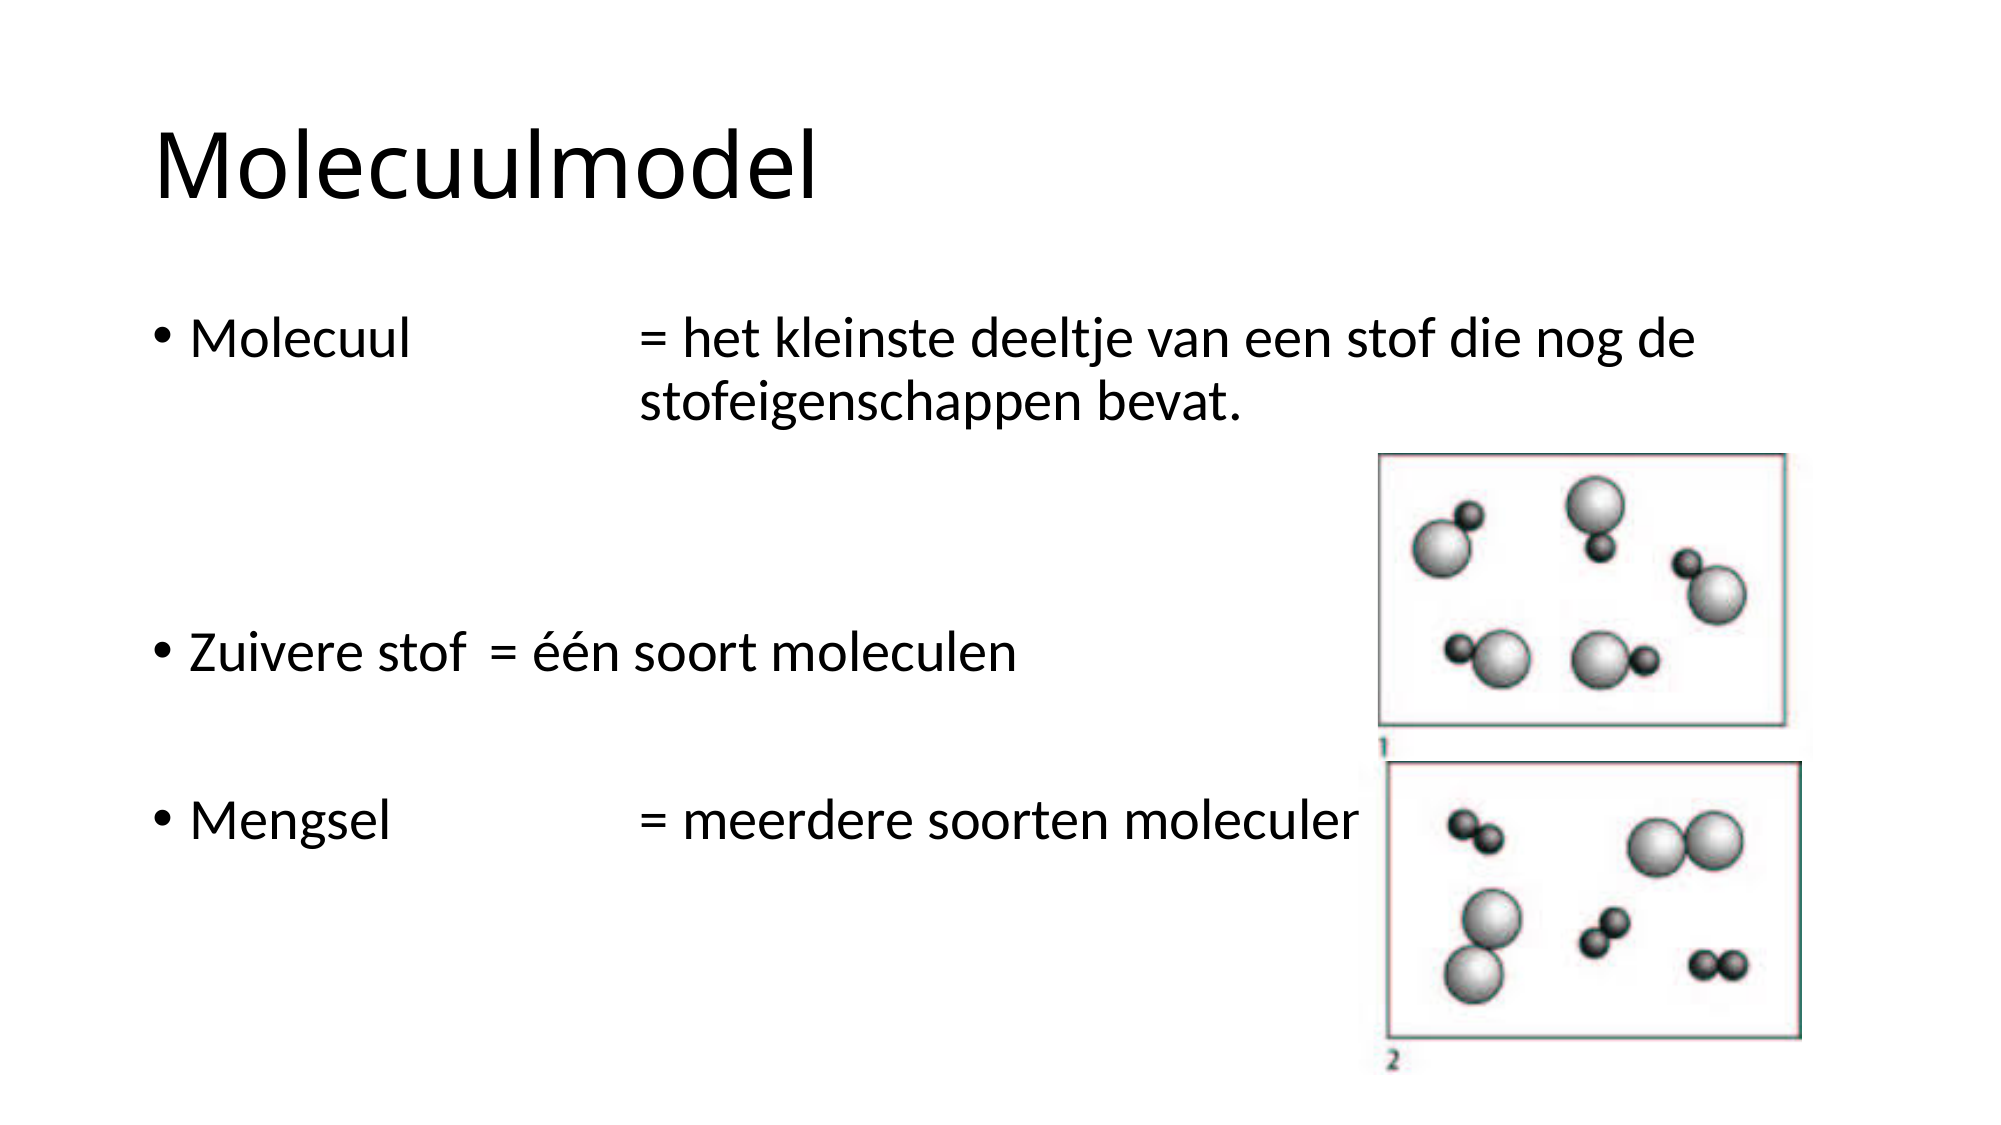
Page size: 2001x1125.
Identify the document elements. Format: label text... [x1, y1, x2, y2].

picture [1358, 453, 1813, 1075]
title Molecuulmodel [137, 59, 1863, 278]
list Molecuul = het kleinste deeltje van een stof die nog de stofeigenschappen bevat. Zuivere stof = één soort moleculen Mengsel = meerdere soorten moleculen [137, 299, 1863, 1014]
